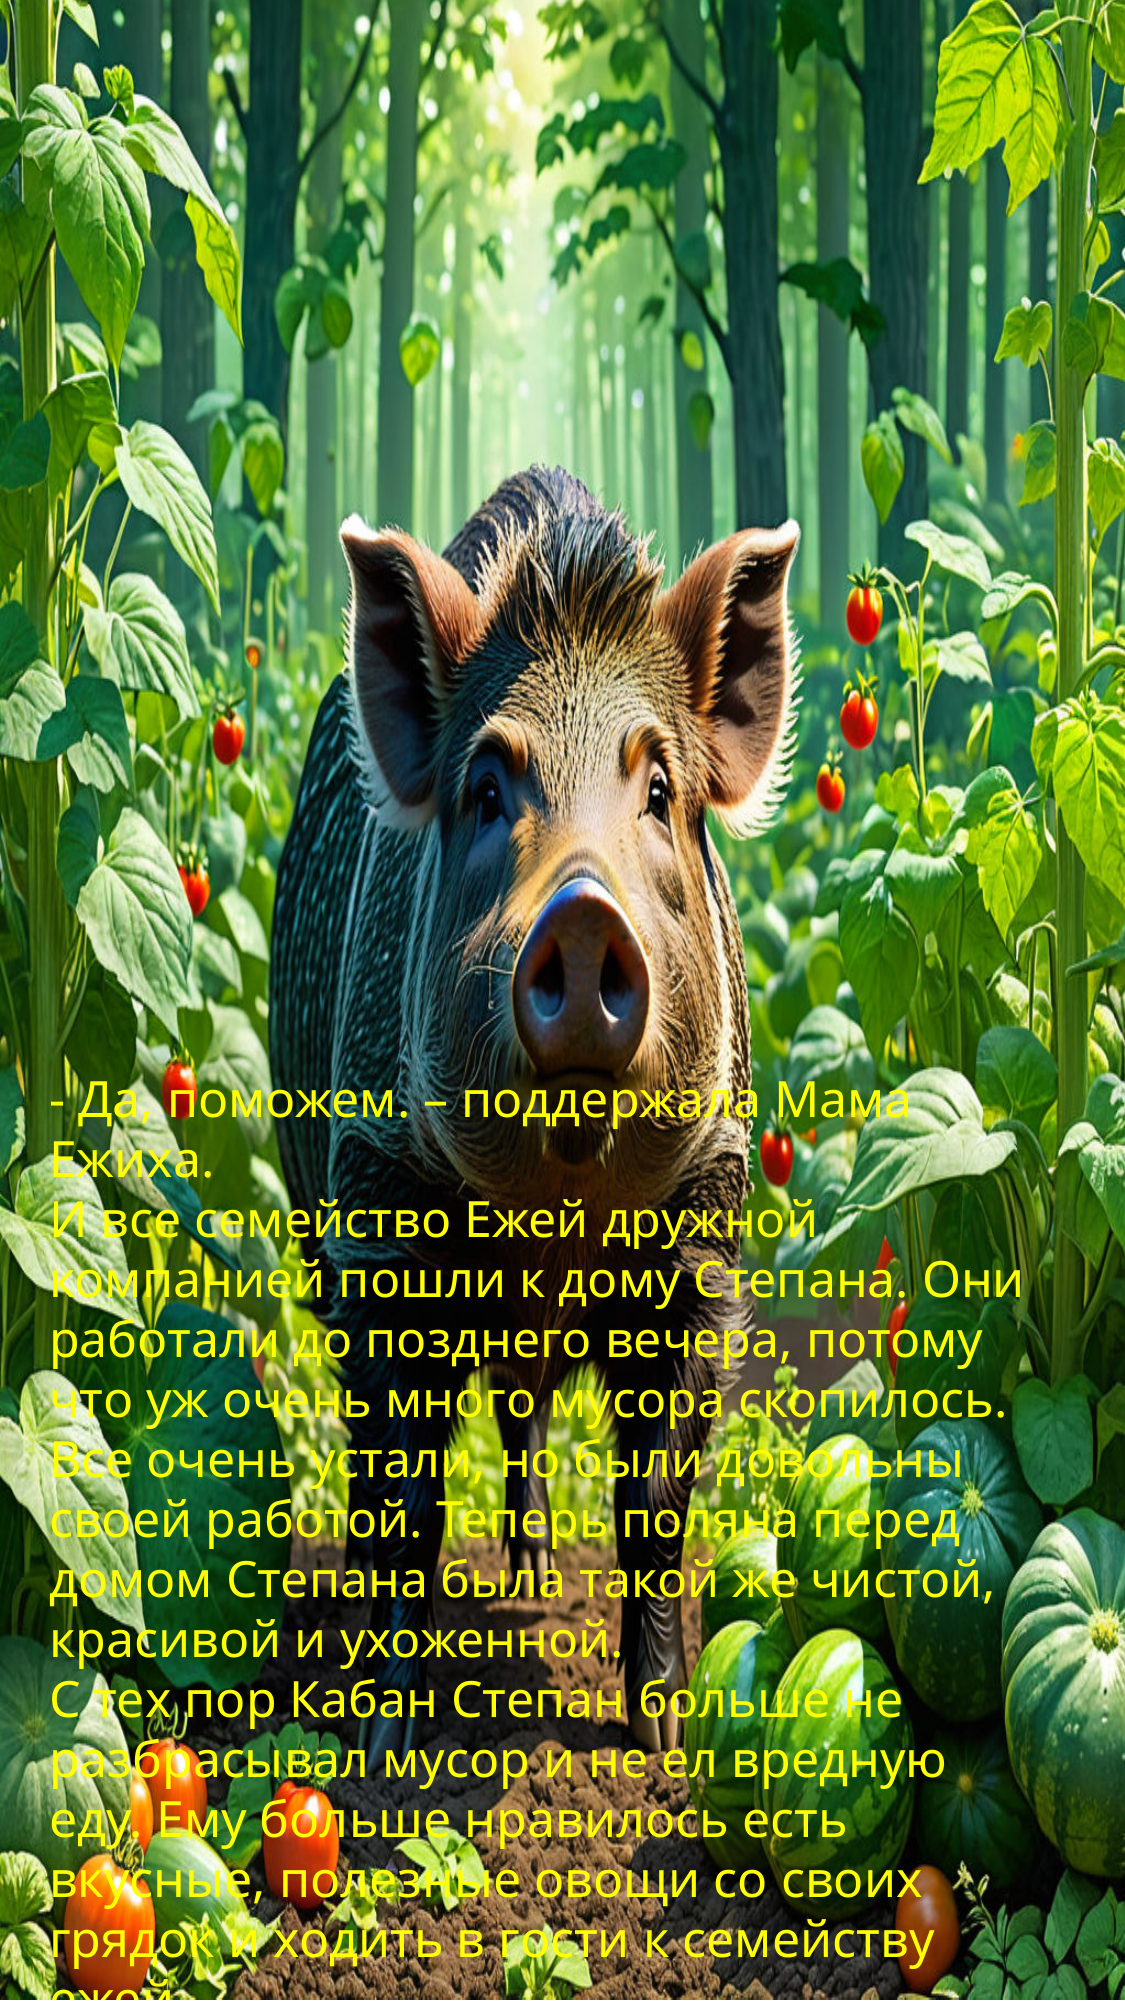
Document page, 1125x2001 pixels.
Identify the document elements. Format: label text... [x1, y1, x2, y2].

picture [0, 0, 1125, 2000]
text_box - Да, поможем. – поддержала Мама Ежиха. И все семейство Ежей дружной компанией пошли к дому Степана. Они работали до позднего вечера, потому что уж очень много мусора скопилось. Все очень устали, но были довольны своей работой. Теперь поляна перед домом Степана была такой же чистой, красивой и ухоженной. С тех пор Кабан Степан больше не разбрасывал мусор и не ел вредную еду. Ему больше нравилось есть вкусные, полезные овощи со своих грядок и ходить в гости к семейству ежей [34, 1059, 1061, 2000]
